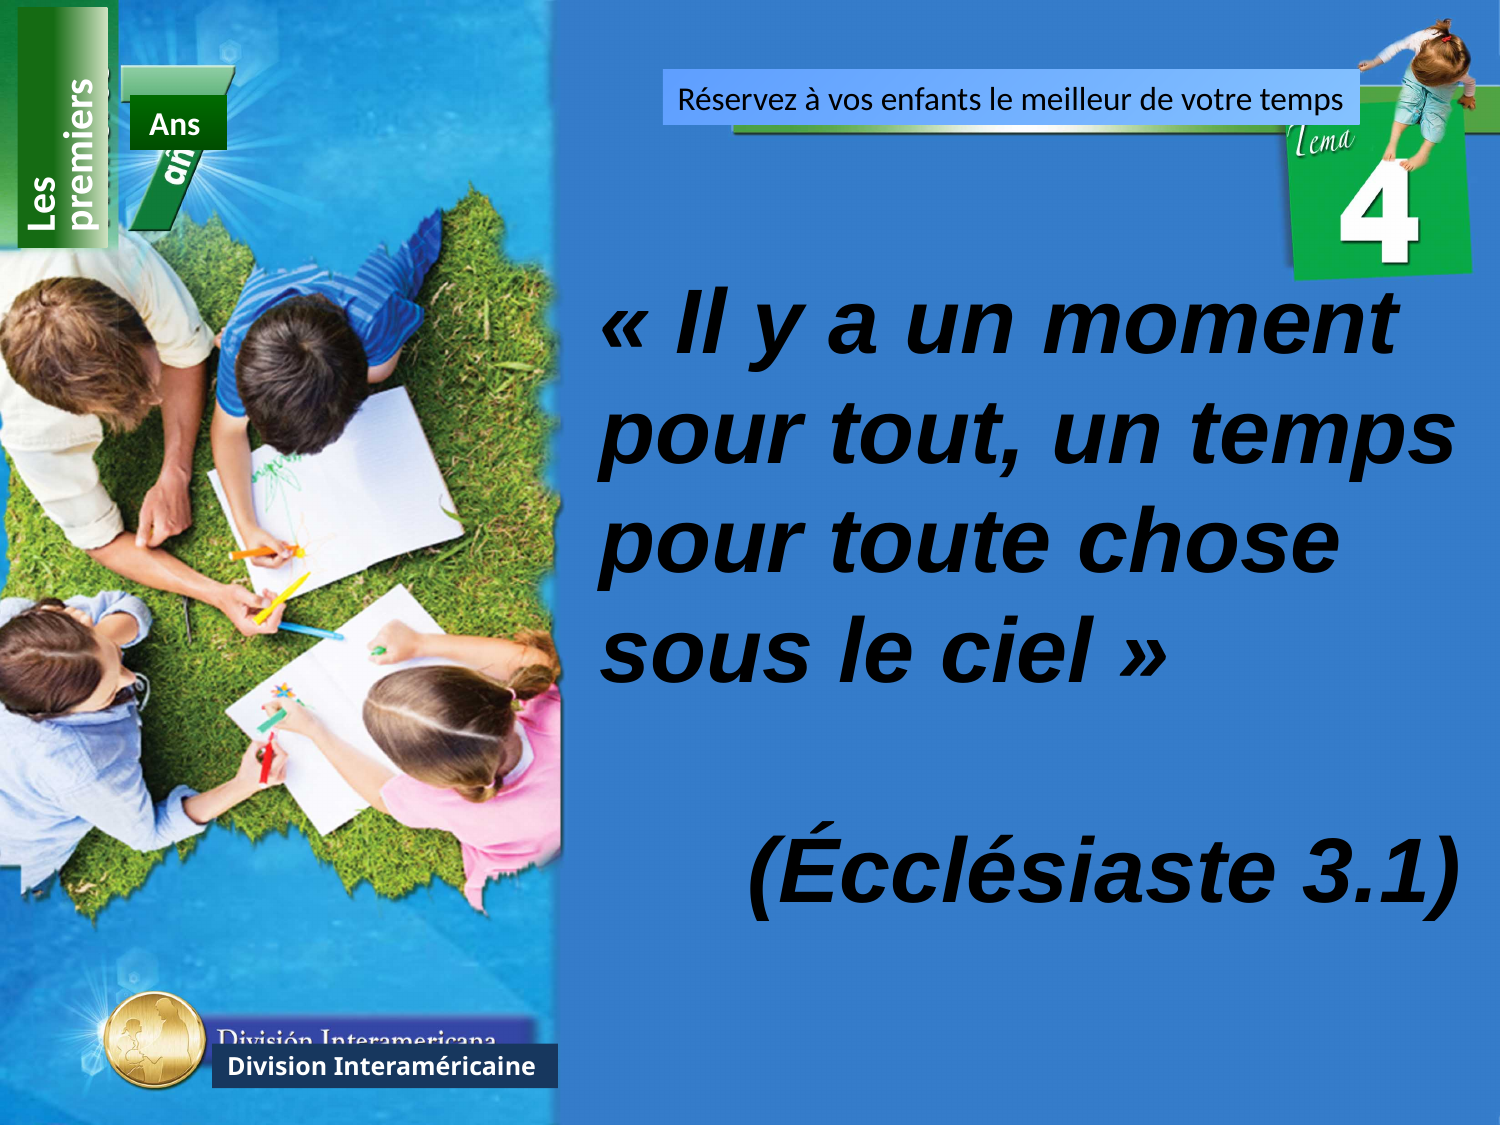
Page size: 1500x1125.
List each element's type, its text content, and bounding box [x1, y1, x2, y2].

text_box Les premiers [17, 7, 108, 248]
text_box « Il y a un moment pour tout, un temps pour toute chose sous le ciel » (Écclésiaste 3.1) [584, 254, 1477, 929]
picture [0, 0, 1500, 1125]
text_box Division Interaméricaine [212, 1043, 558, 1089]
text_box Ans [130, 95, 227, 150]
text_box Réservez à vos enfants le meilleur de votre temps [662, 69, 1360, 125]
